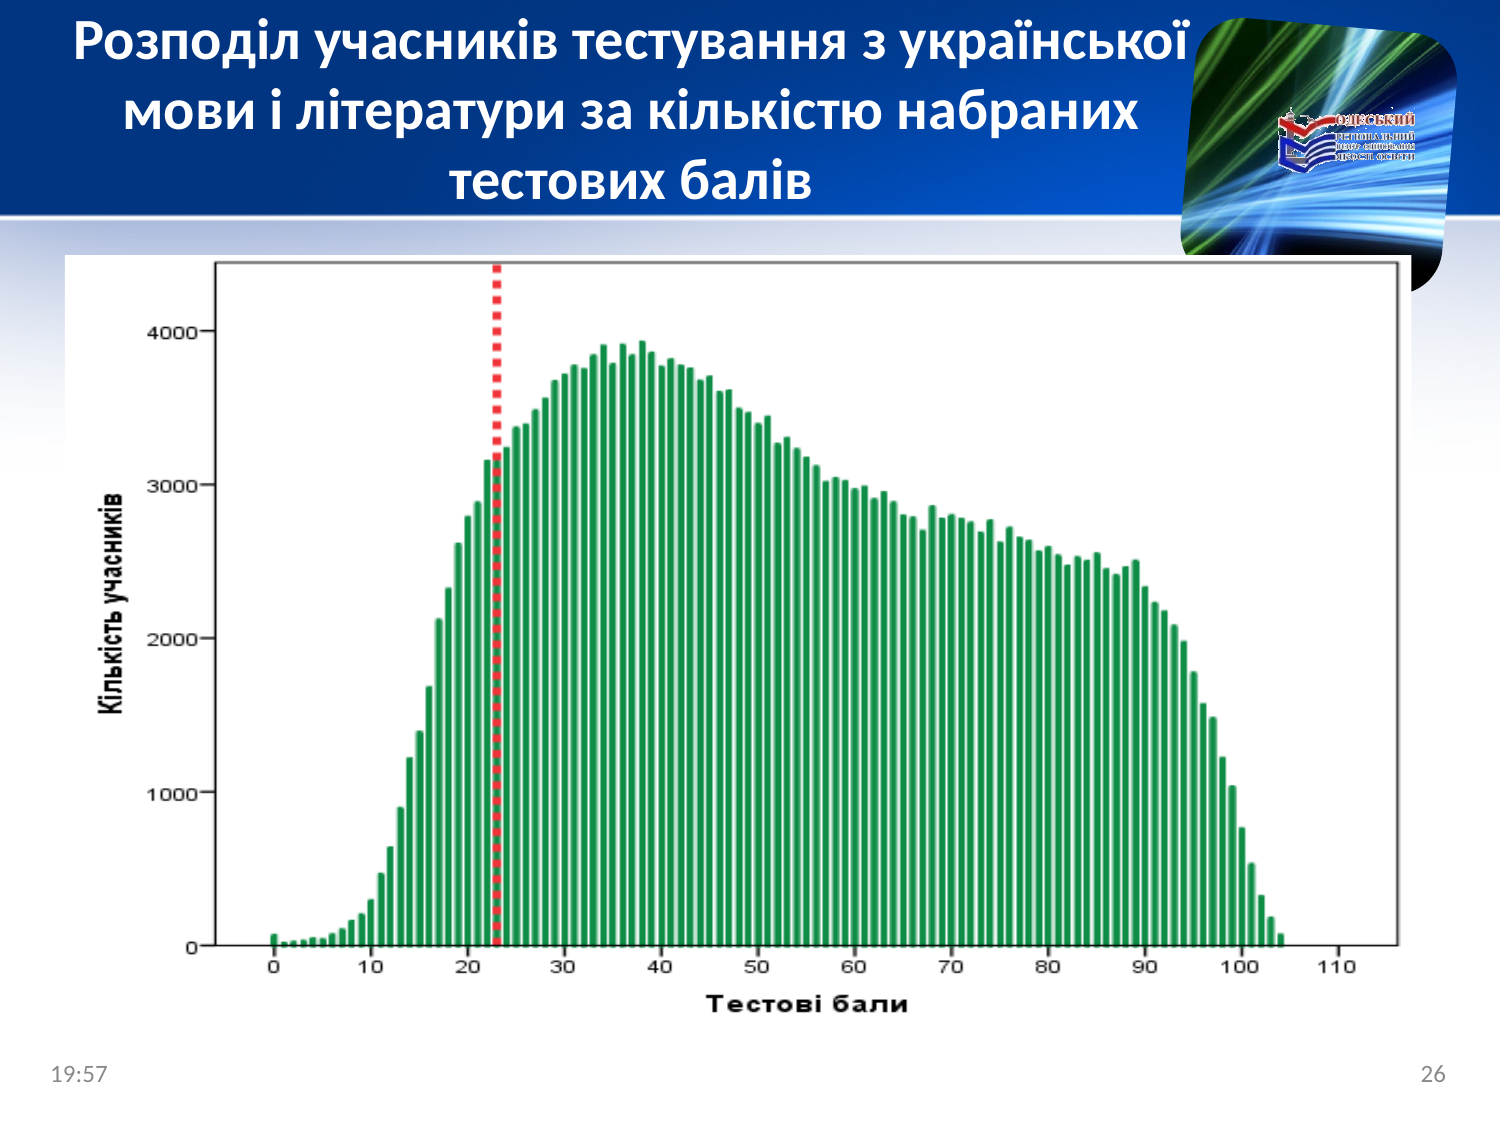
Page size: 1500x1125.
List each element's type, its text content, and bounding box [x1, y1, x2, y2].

slide_number 26 [1111, 1042, 1462, 1103]
picture [0, 0, 1500, 1125]
title Розподіл учасників тестування з української мови і літератури за кількістю набраних тестових балів [37, 12, 1225, 200]
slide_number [35, 1042, 386, 1103]
